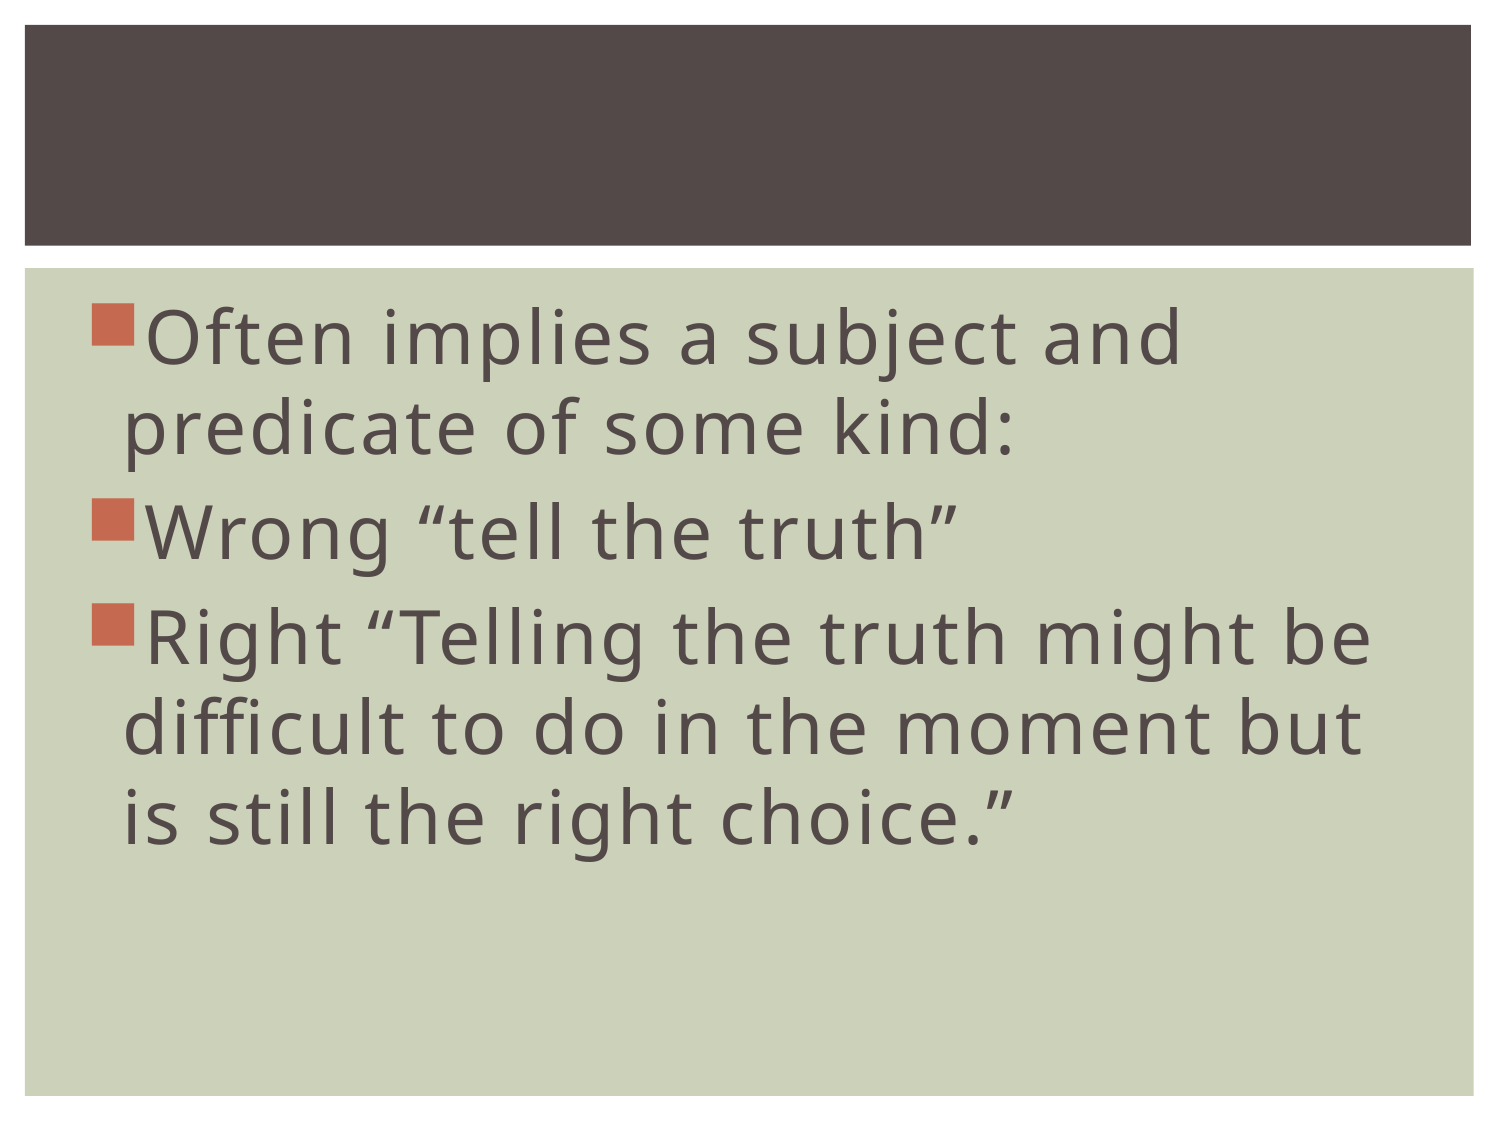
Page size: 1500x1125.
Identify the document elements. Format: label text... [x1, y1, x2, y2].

list Often implies a subject and predicate of some kind: Wrong “tell the truth” Right “Telling the truth might be difficult to do in the moment but is still the right choice.” [62, 281, 1442, 1005]
